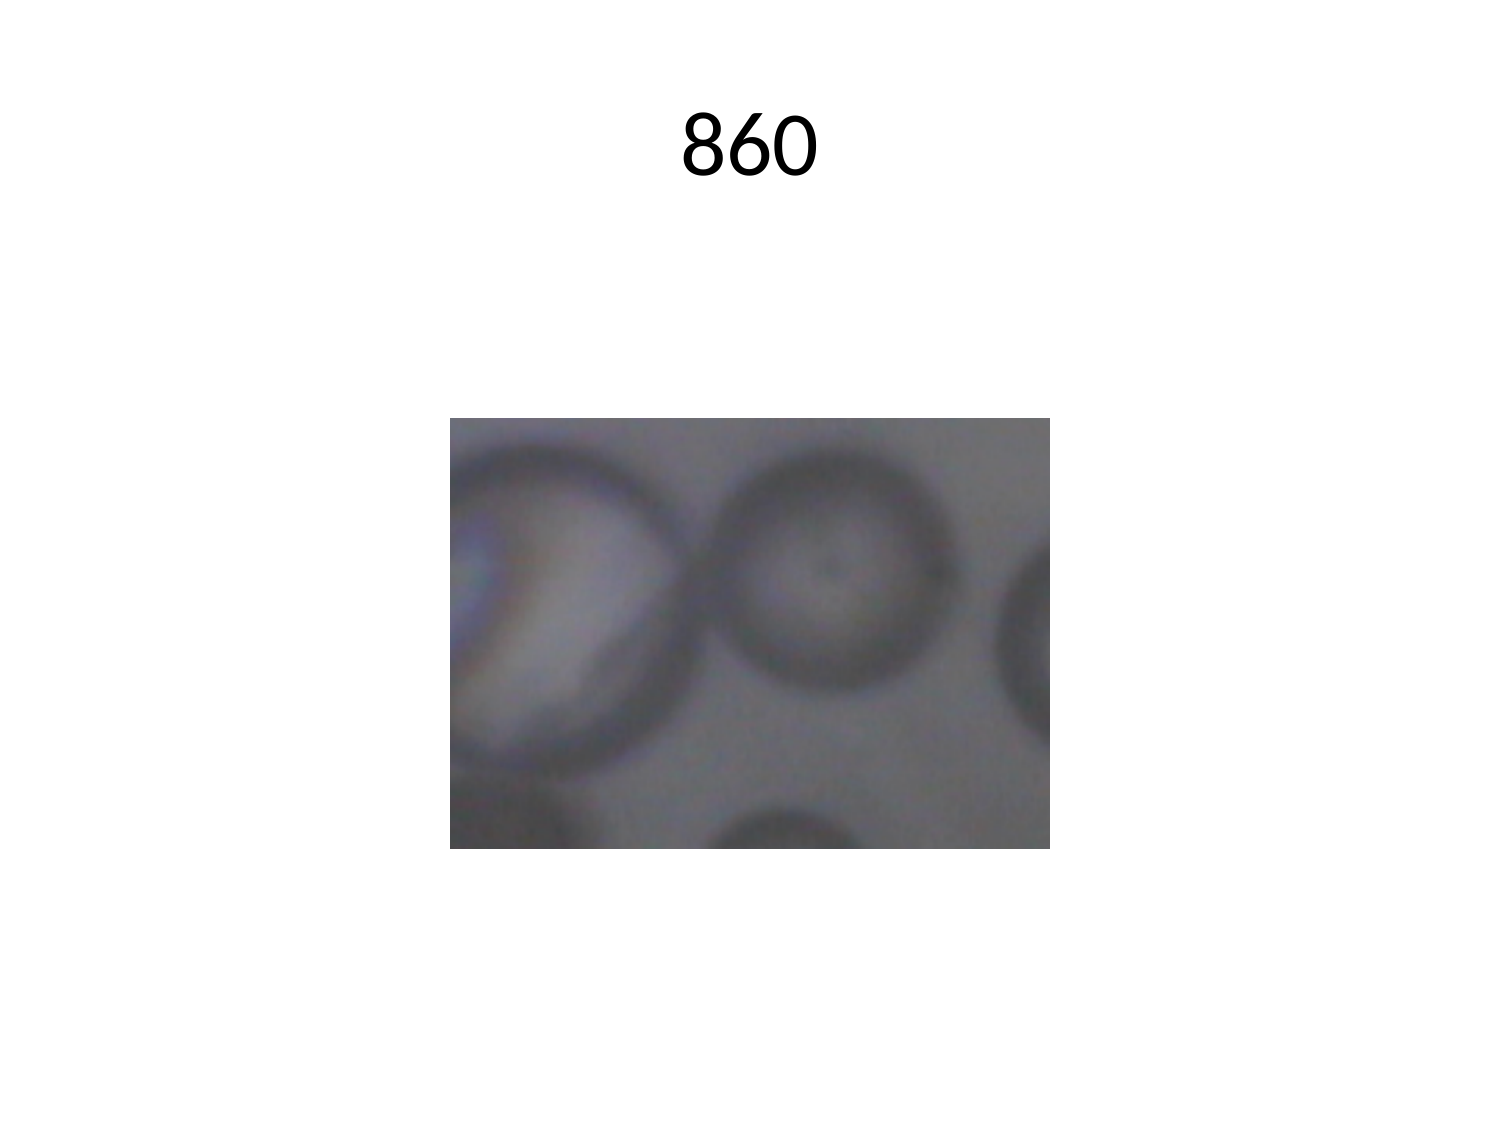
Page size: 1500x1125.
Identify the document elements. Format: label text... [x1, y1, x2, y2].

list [449, 418, 1051, 849]
title 860 [75, 45, 1425, 233]
